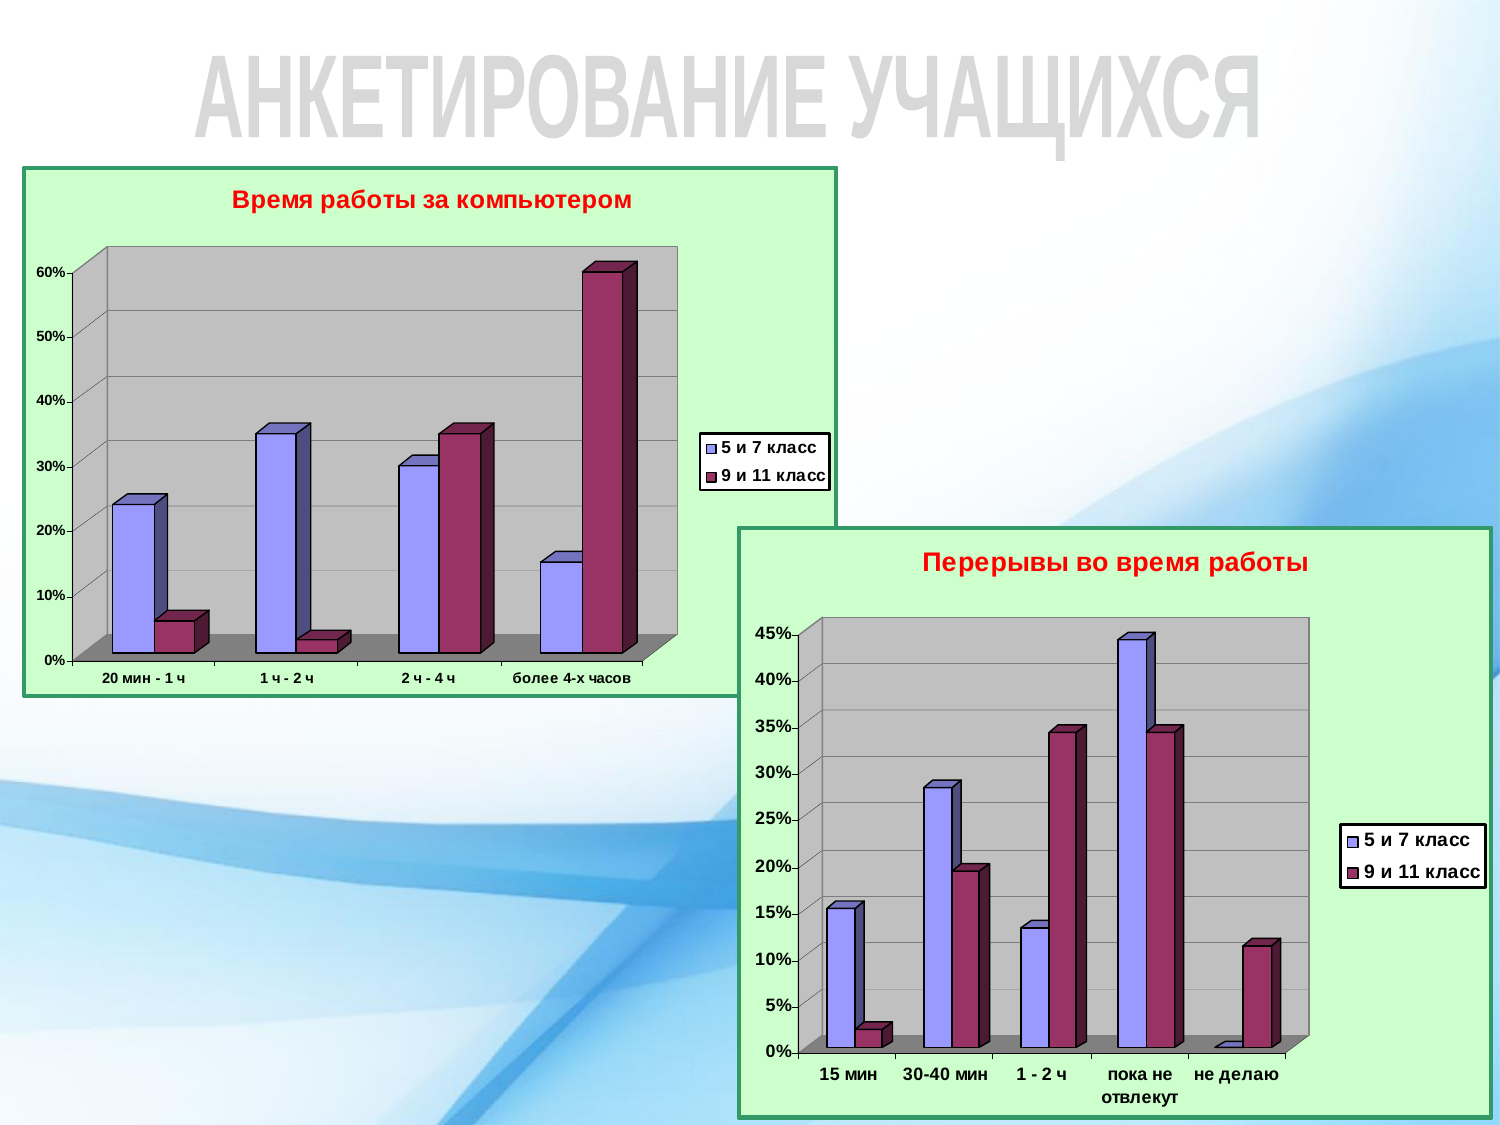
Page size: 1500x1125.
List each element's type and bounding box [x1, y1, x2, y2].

list [17, 160, 845, 703]
picture [0, 0, 1500, 1125]
list [730, 520, 1500, 1125]
